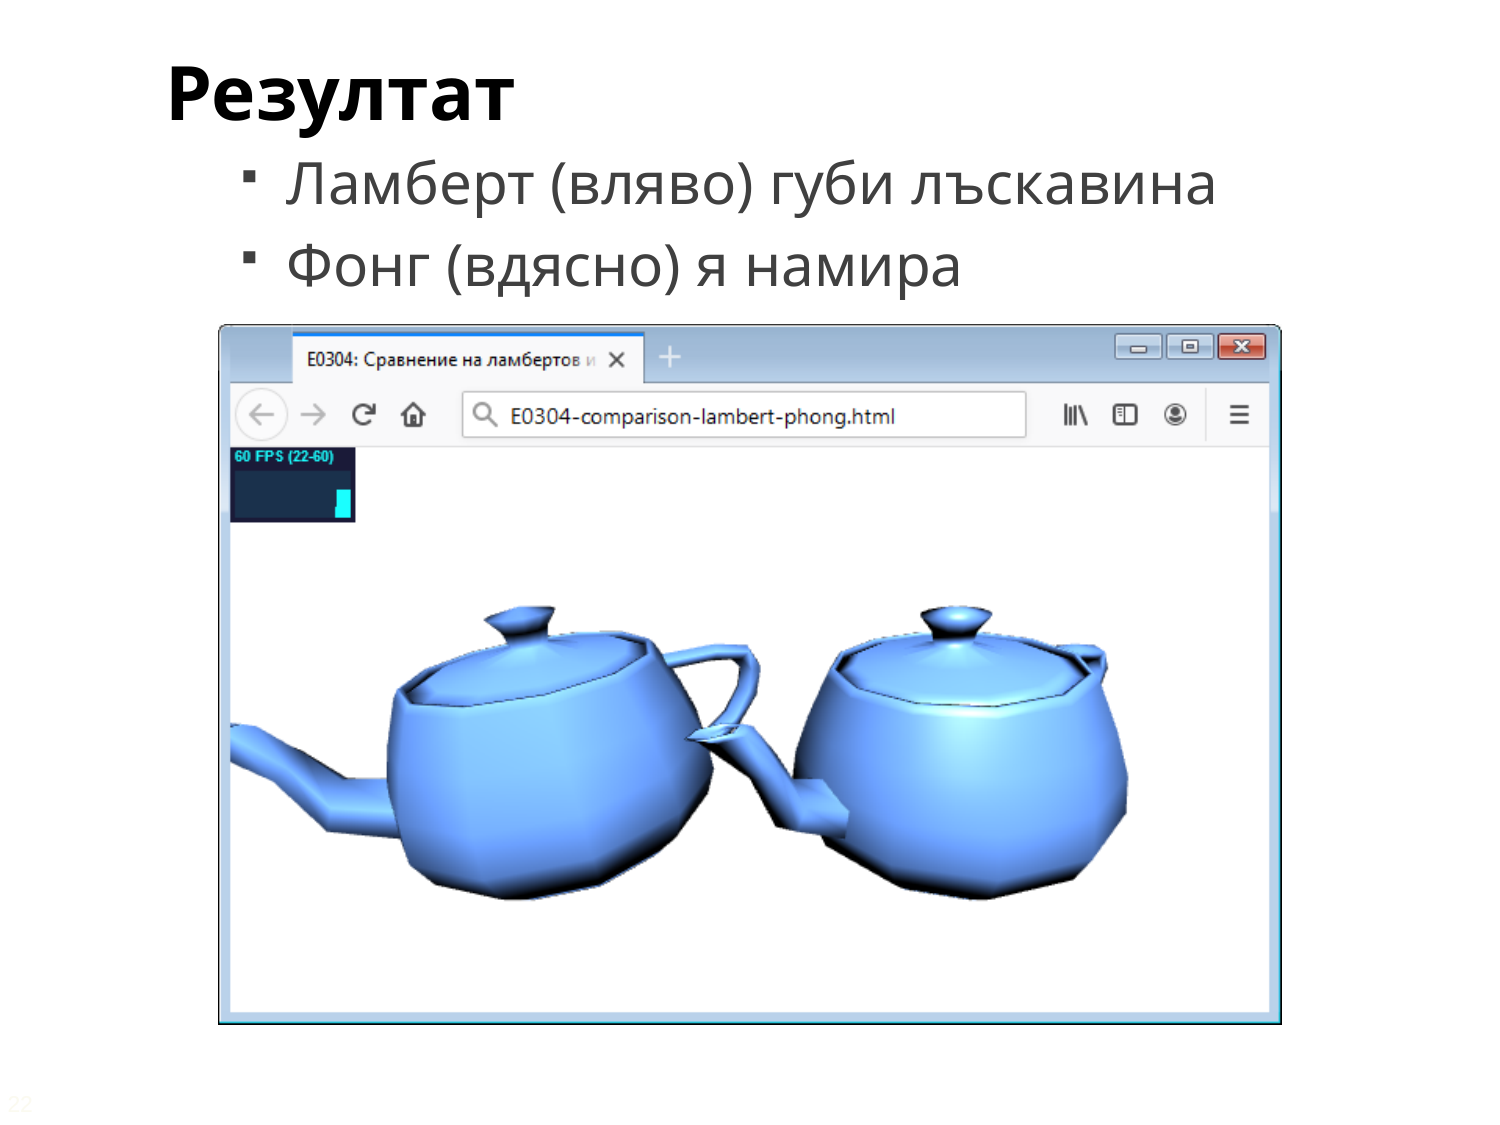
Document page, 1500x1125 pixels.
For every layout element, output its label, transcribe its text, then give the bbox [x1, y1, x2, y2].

picture [218, 324, 1282, 1026]
list Резултат Ламберт (вляво) губи лъскавина Фонг (вдясно) я намира [150, 37, 1488, 1113]
